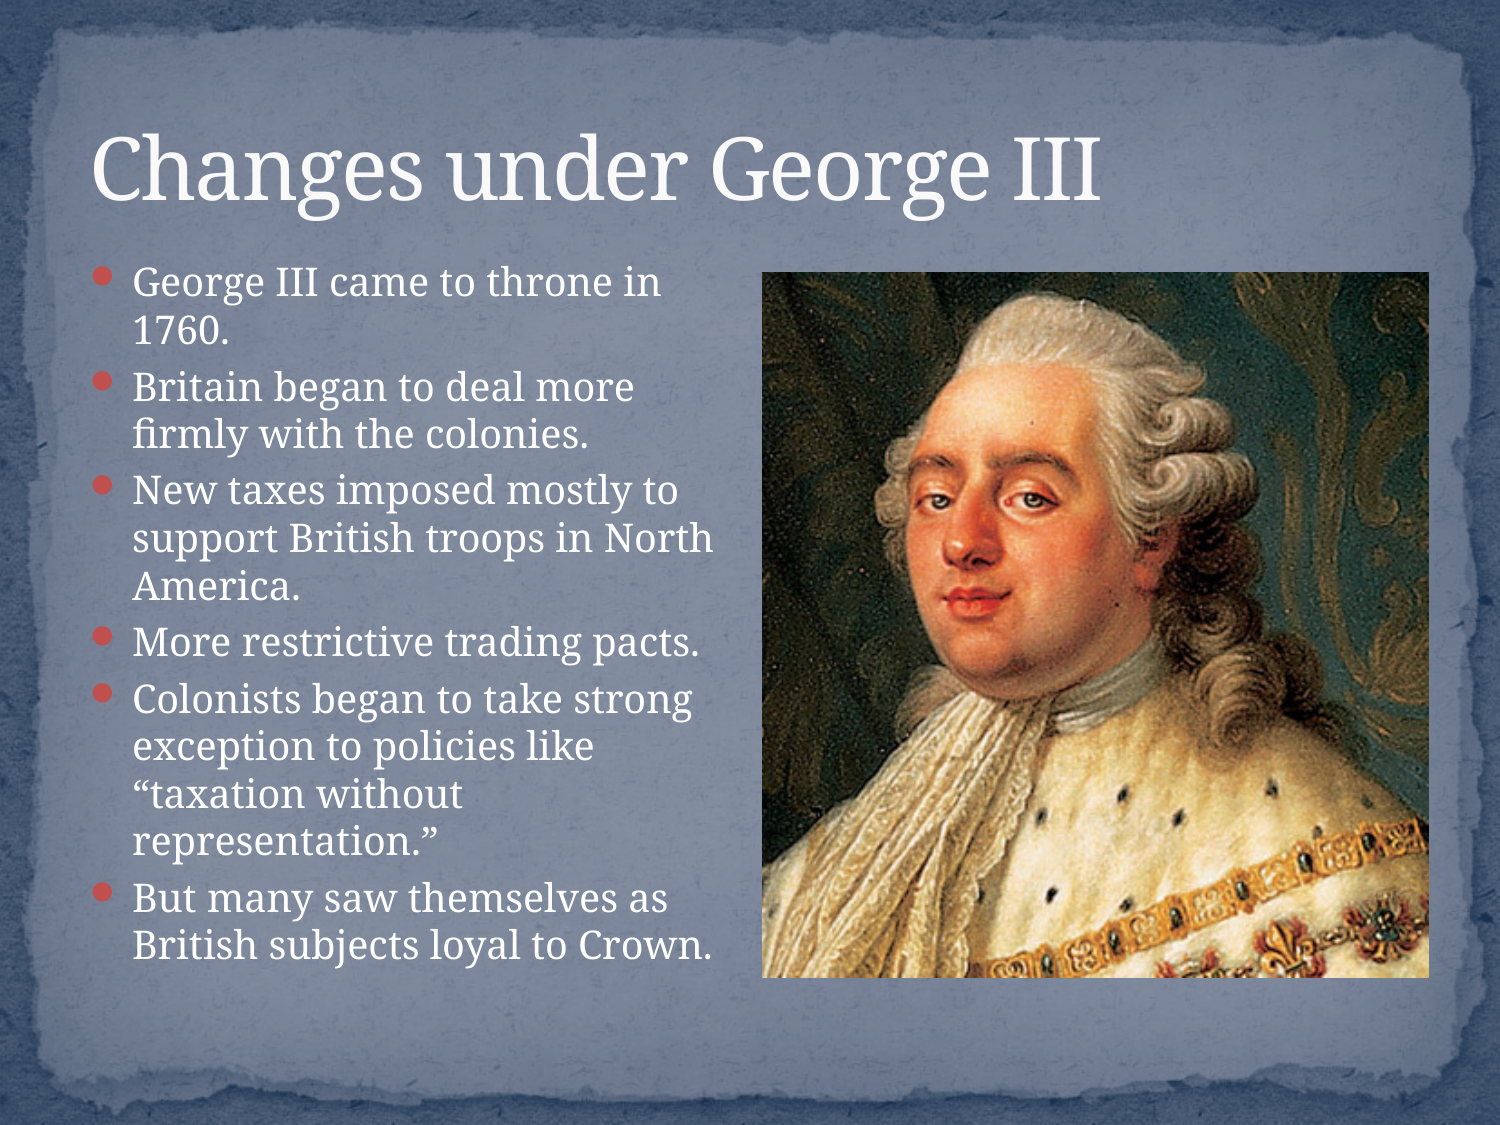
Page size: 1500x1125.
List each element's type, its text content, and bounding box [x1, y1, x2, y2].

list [765, 252, 1426, 998]
list George III came to throne in 1760. Britain began to deal more firmly with the colonies. New taxes imposed mostly to support British troops in North America. More restrictive trading pacts. Colonists began to take strong exception to policies like “taxation without representation.” But many saw themselves as British subjects loyal to Crown. [75, 249, 741, 1000]
title Changes under George III [74, 24, 1425, 225]
